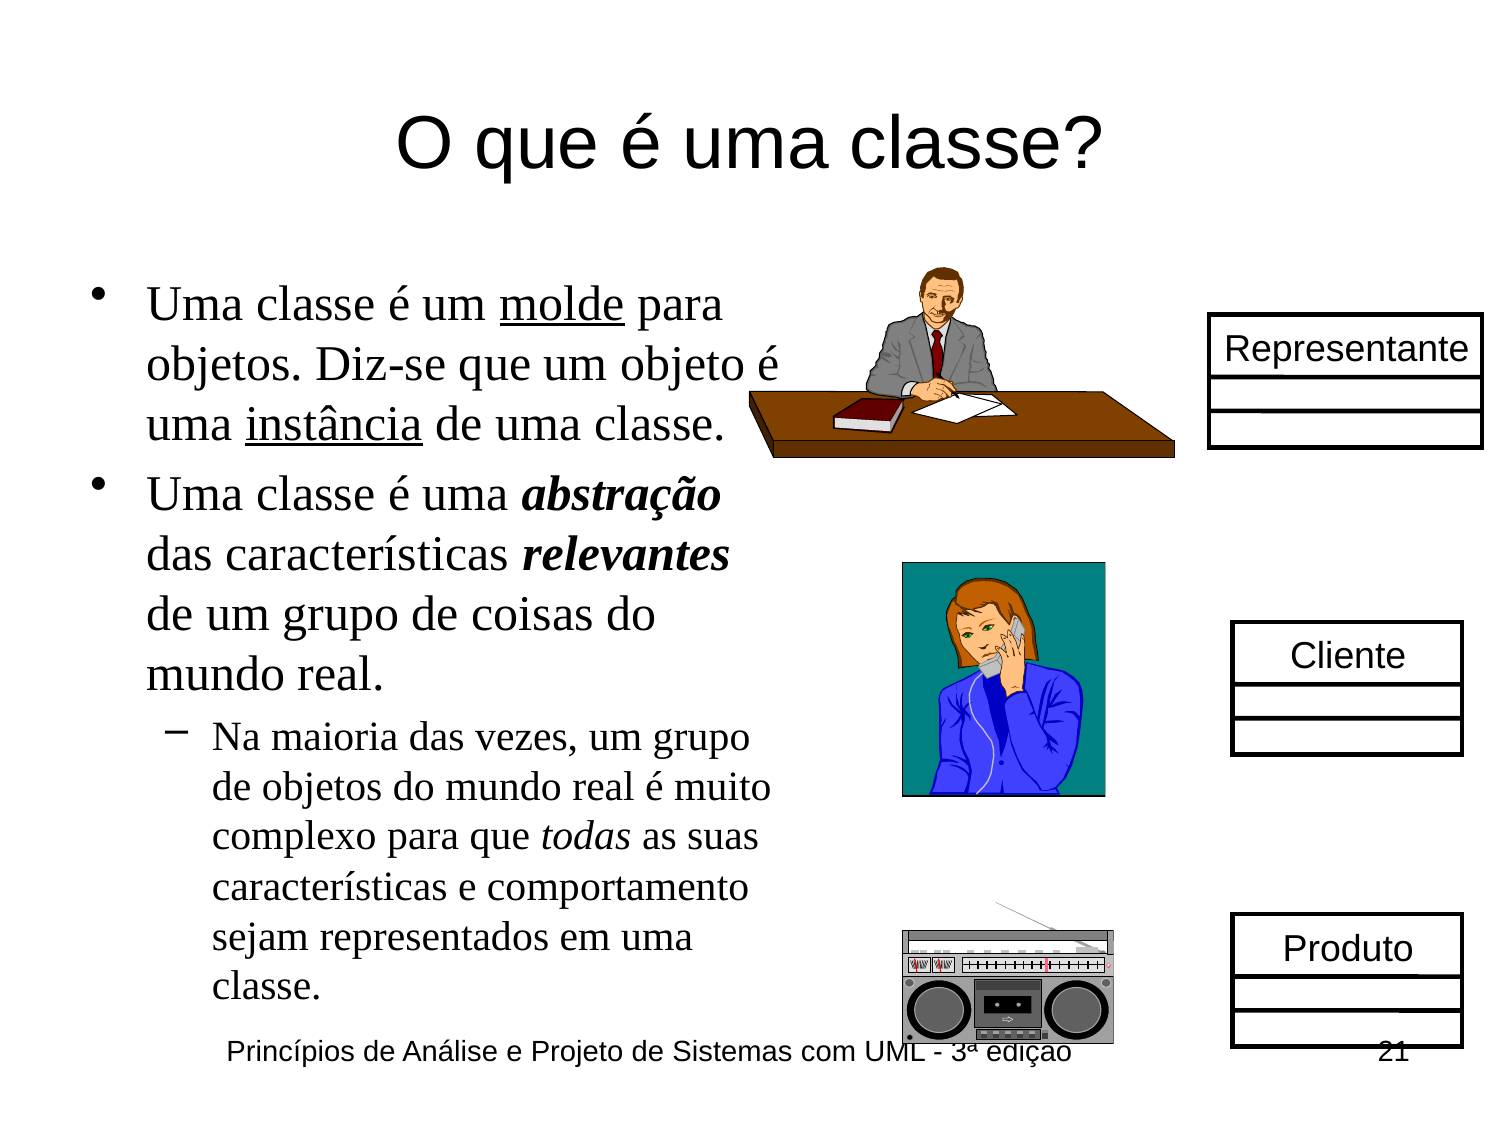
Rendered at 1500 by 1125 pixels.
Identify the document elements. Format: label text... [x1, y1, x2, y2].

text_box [1232, 621, 1463, 755]
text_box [748, 266, 1175, 459]
list Uma classe é um molde para objetos. Diz-se que um objeto é uma instância de uma classe. Uma classe é uma abstração das características relevantes de um grupo de coisas do mundo real. Na maioria das vezes, um grupo de objetos do mundo real é muito complexo para que todas as suas características e comportamento sejam representados em uma classe. [74, 262, 798, 1071]
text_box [901, 562, 1106, 797]
footer Princípios de Análise e Projeto de Sistemas com UML - 3ª edição [74, 1024, 1226, 1103]
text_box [1232, 913, 1463, 1048]
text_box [901, 901, 1114, 1044]
title O que é uma classe? [74, 44, 1426, 233]
slide_number 21 [1237, 1055, 1426, 1103]
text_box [1208, 314, 1483, 448]
